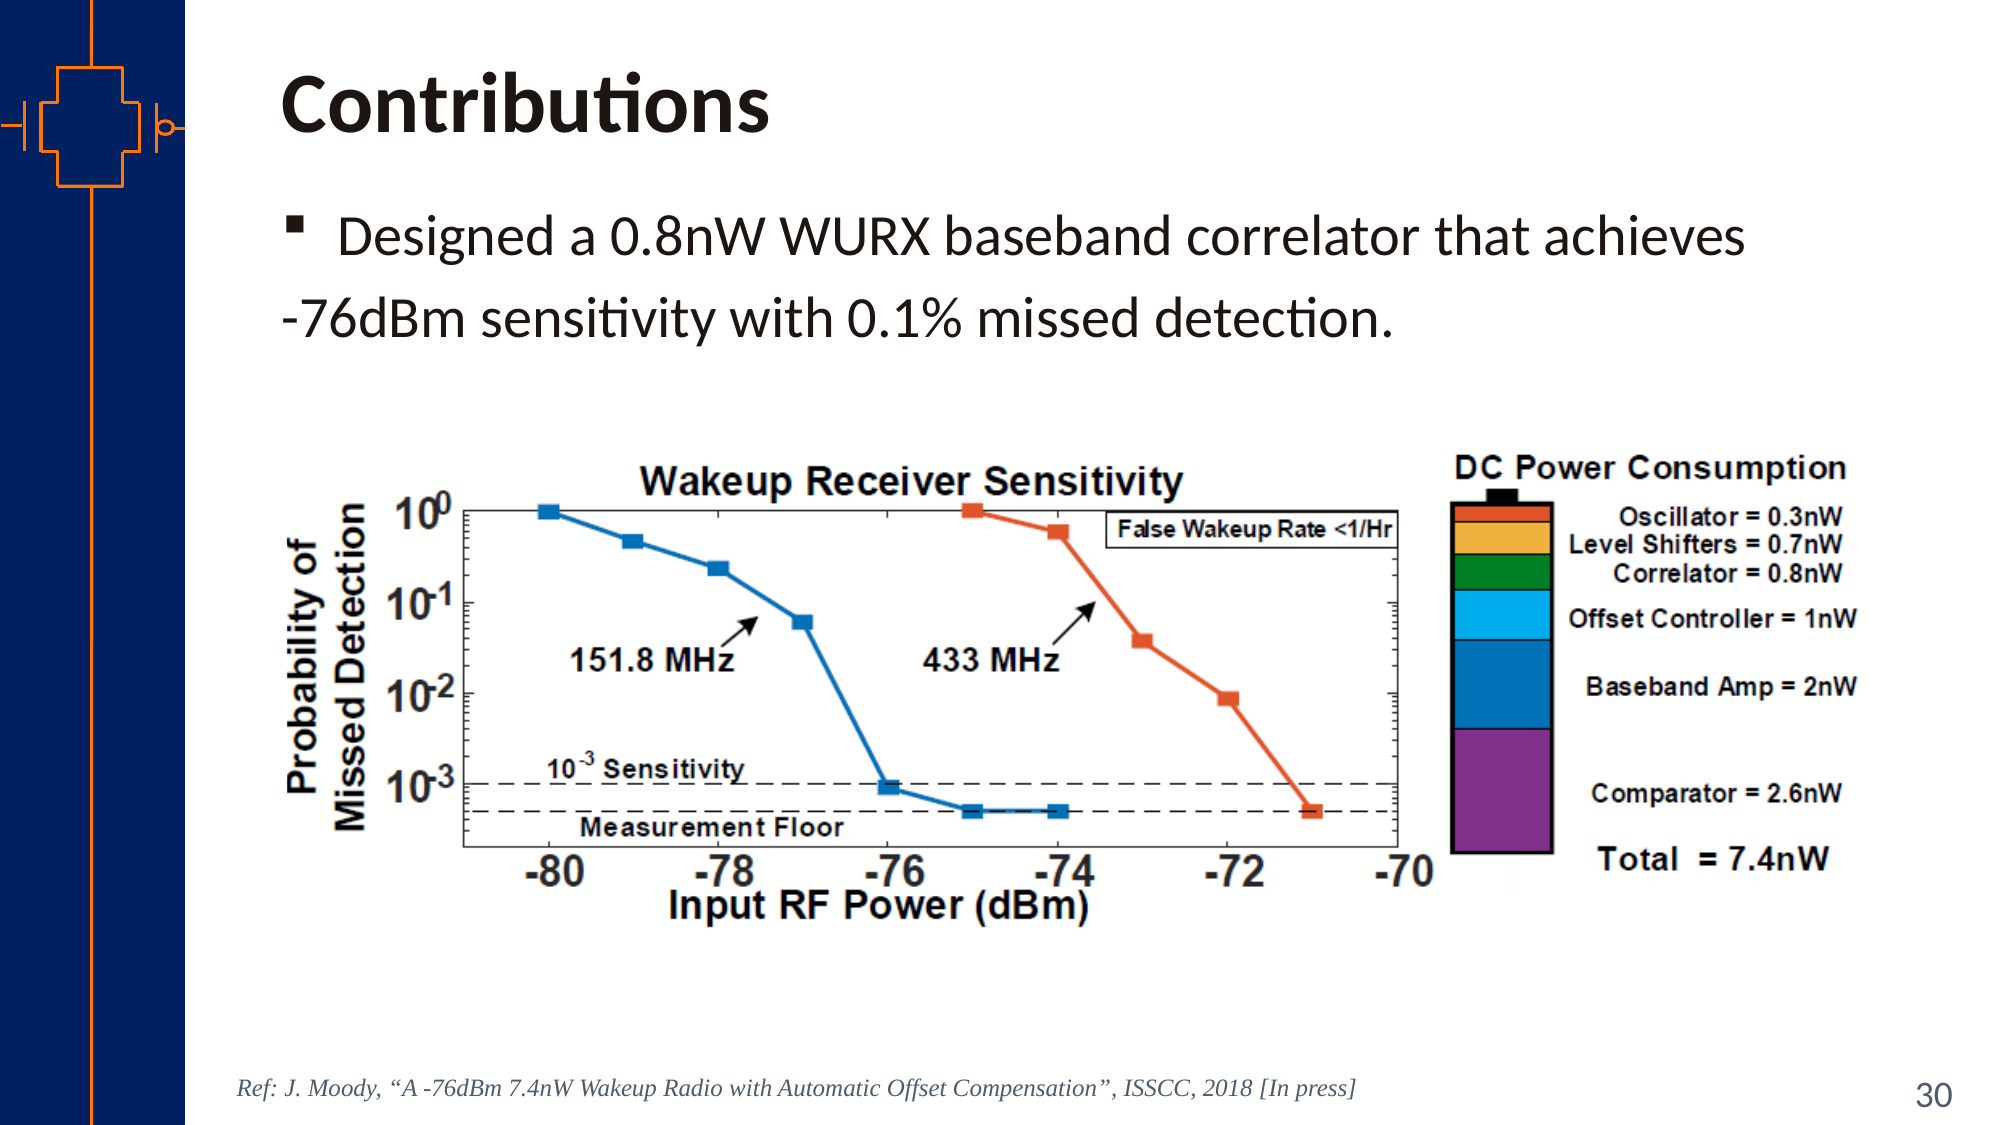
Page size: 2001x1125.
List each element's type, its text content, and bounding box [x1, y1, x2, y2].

title Contributions [266, 37, 1850, 157]
slide_number 30 [1899, 1062, 1984, 1123]
list Designed a 0.8nW WURX baseband correlator that achieves -76dBm sensitivity with 0.1% missed detection. [266, 189, 1900, 1049]
text_box Ref: J. Moody, “A -76dBm 7.4nW Wakeup Radio with Automatic Offset Compensation”, ISSCC, 2018 [In press] [221, 1064, 1945, 1110]
picture [286, 447, 1880, 936]
